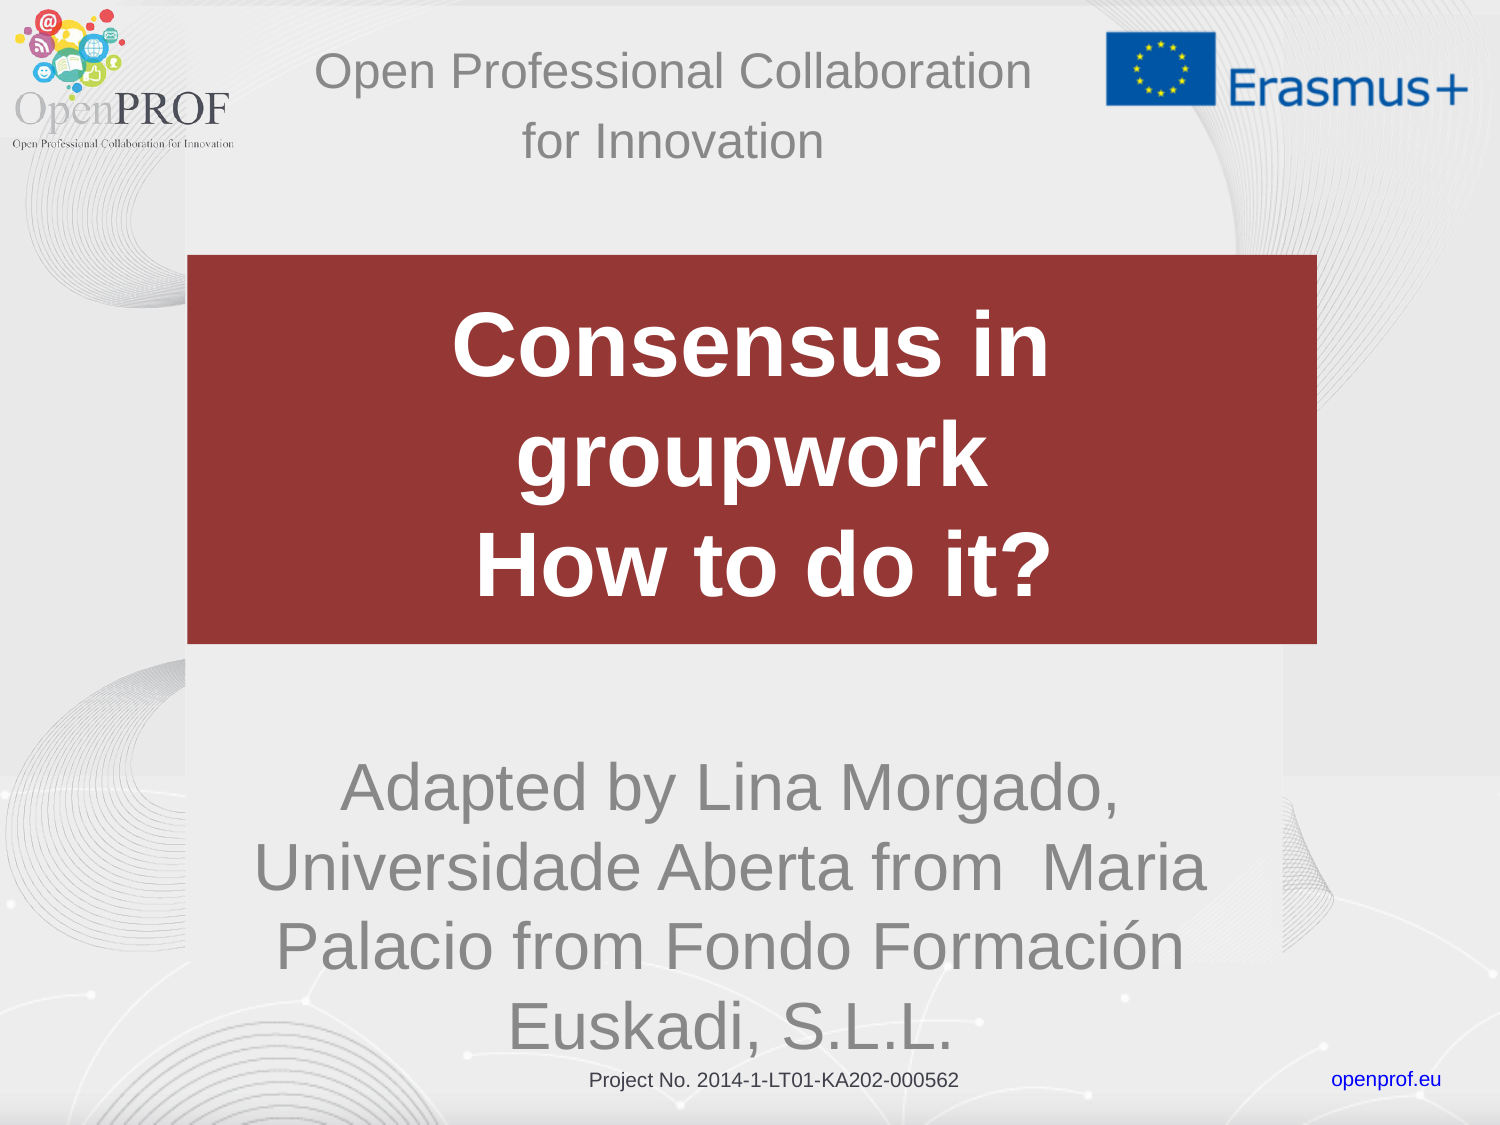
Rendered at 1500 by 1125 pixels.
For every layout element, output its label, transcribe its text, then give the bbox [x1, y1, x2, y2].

title Consensus in groupwork How to do it? [187, 254, 1317, 645]
text_box Open Professional Collaboration for Innovation [251, 31, 1110, 156]
subtitle Adapted by Lina Morgado, Universidade Aberta from Maria Palacio from Fondo Formación Euskadi, S.L.L. [187, 735, 1275, 986]
picture [0, 0, 1500, 1125]
